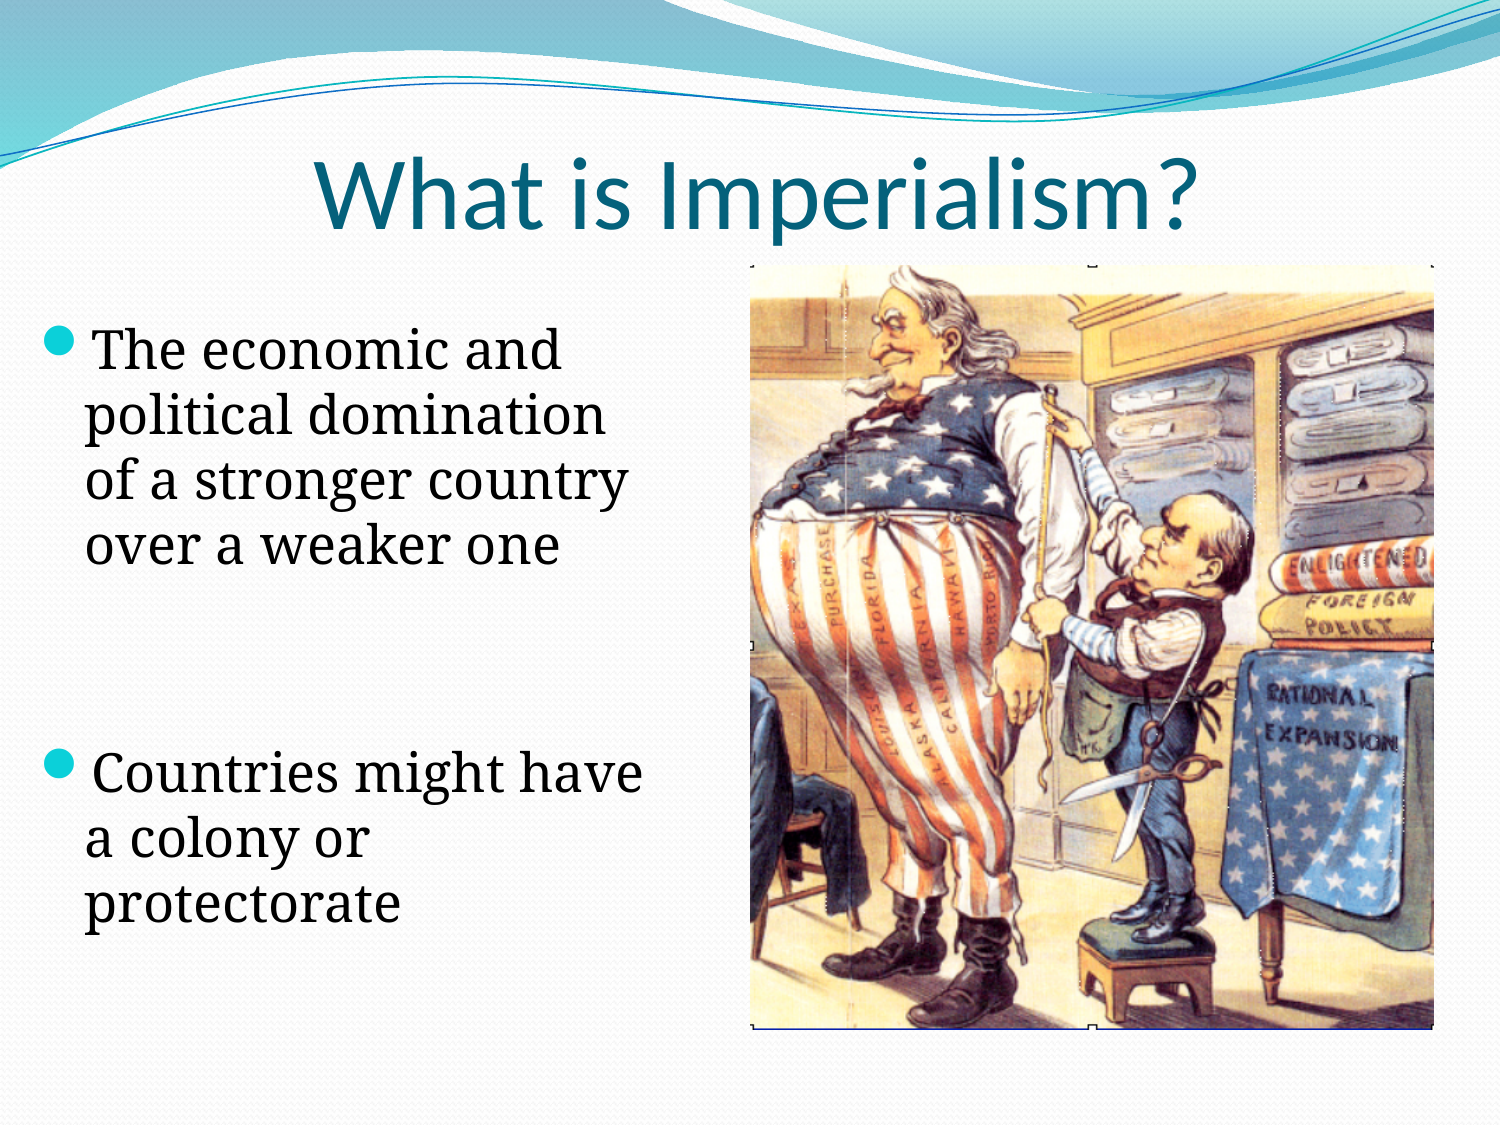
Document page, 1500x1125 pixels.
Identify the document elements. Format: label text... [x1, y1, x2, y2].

list The economic and political domination of a stronger country over a weaker one Countries might have a colony or protectorate [24, 307, 688, 1036]
picture [749, 265, 1435, 1030]
title What is Imperialism? [83, 62, 1434, 250]
